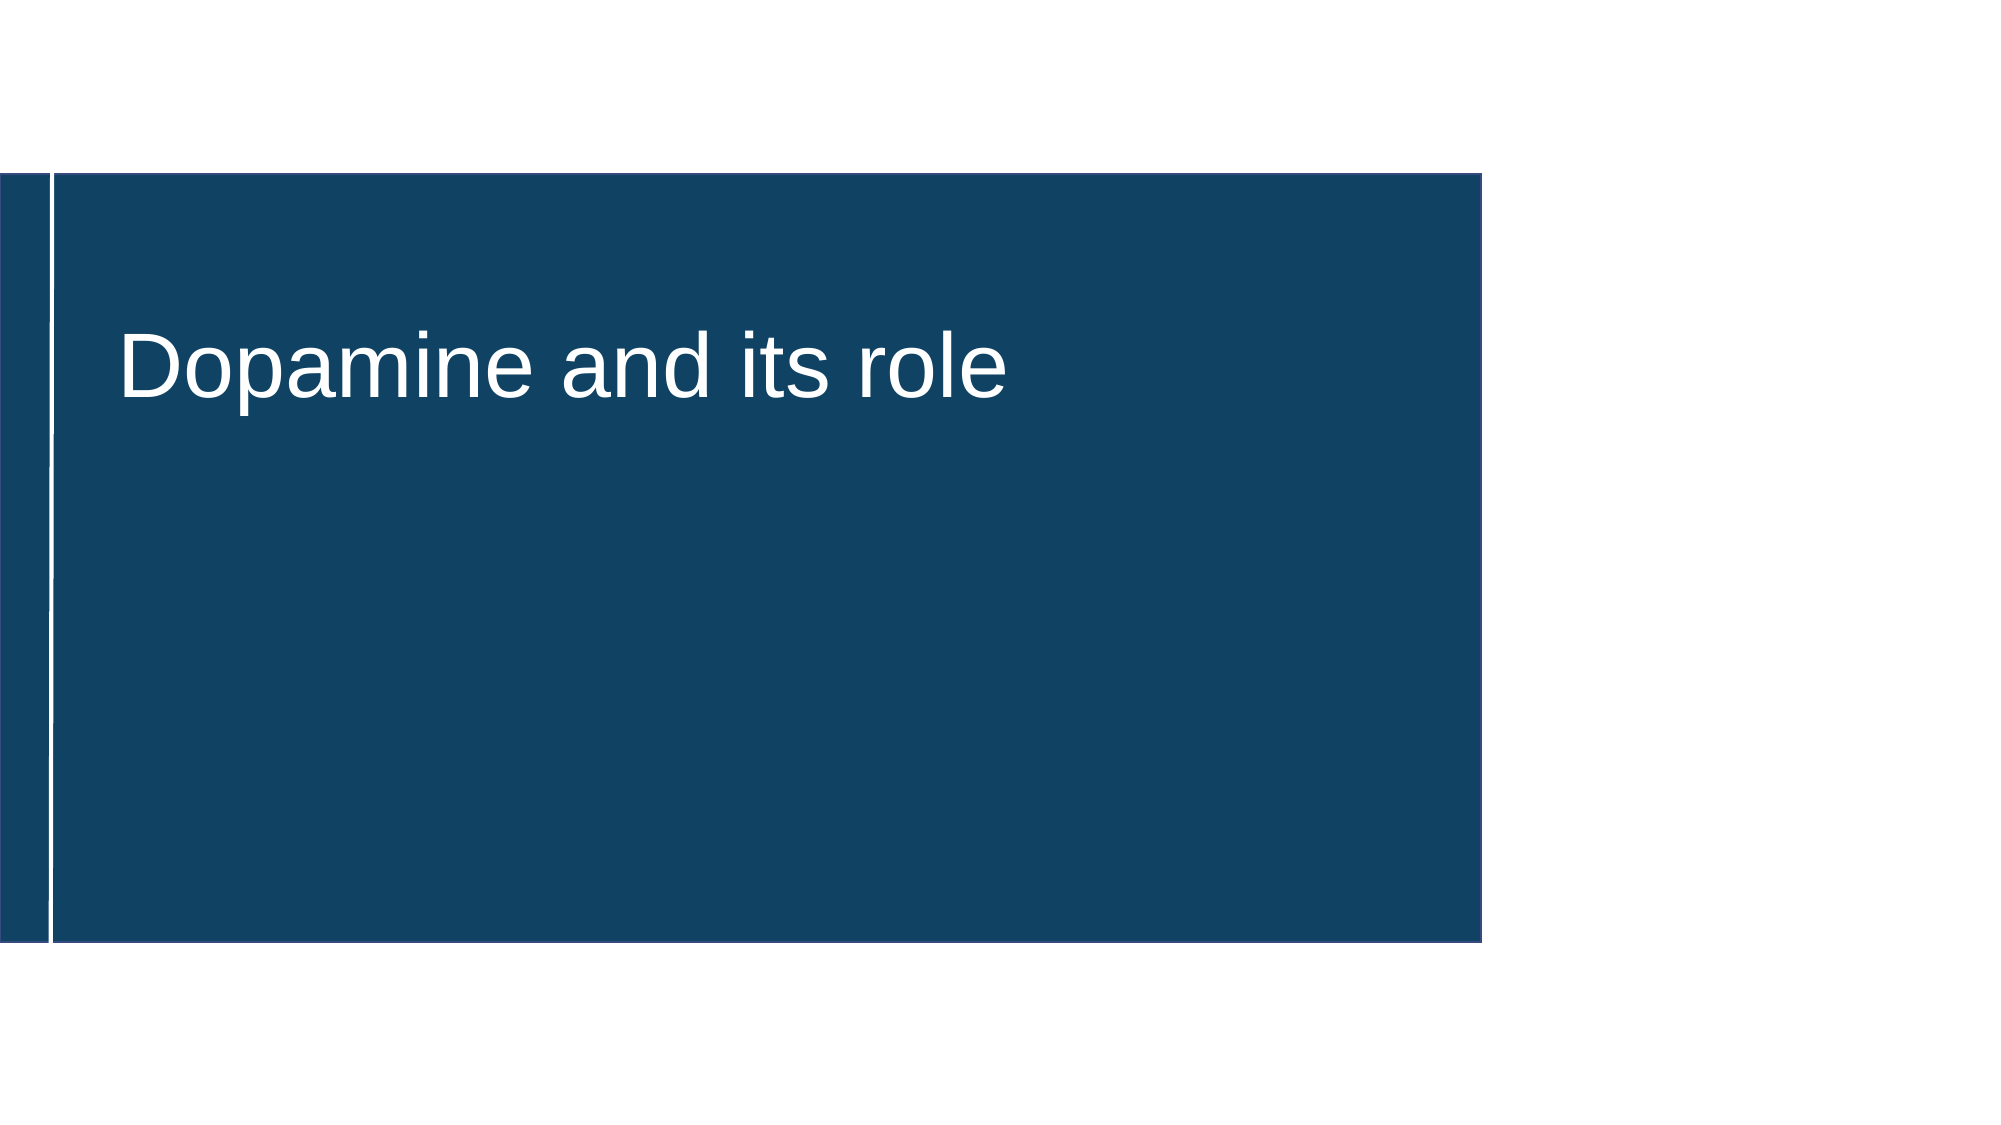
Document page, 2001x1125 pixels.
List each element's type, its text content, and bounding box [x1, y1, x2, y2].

text_box [53, 173, 1482, 943]
text_box Dopamine and its role [102, 298, 1482, 424]
text_box [0, 173, 50, 943]
